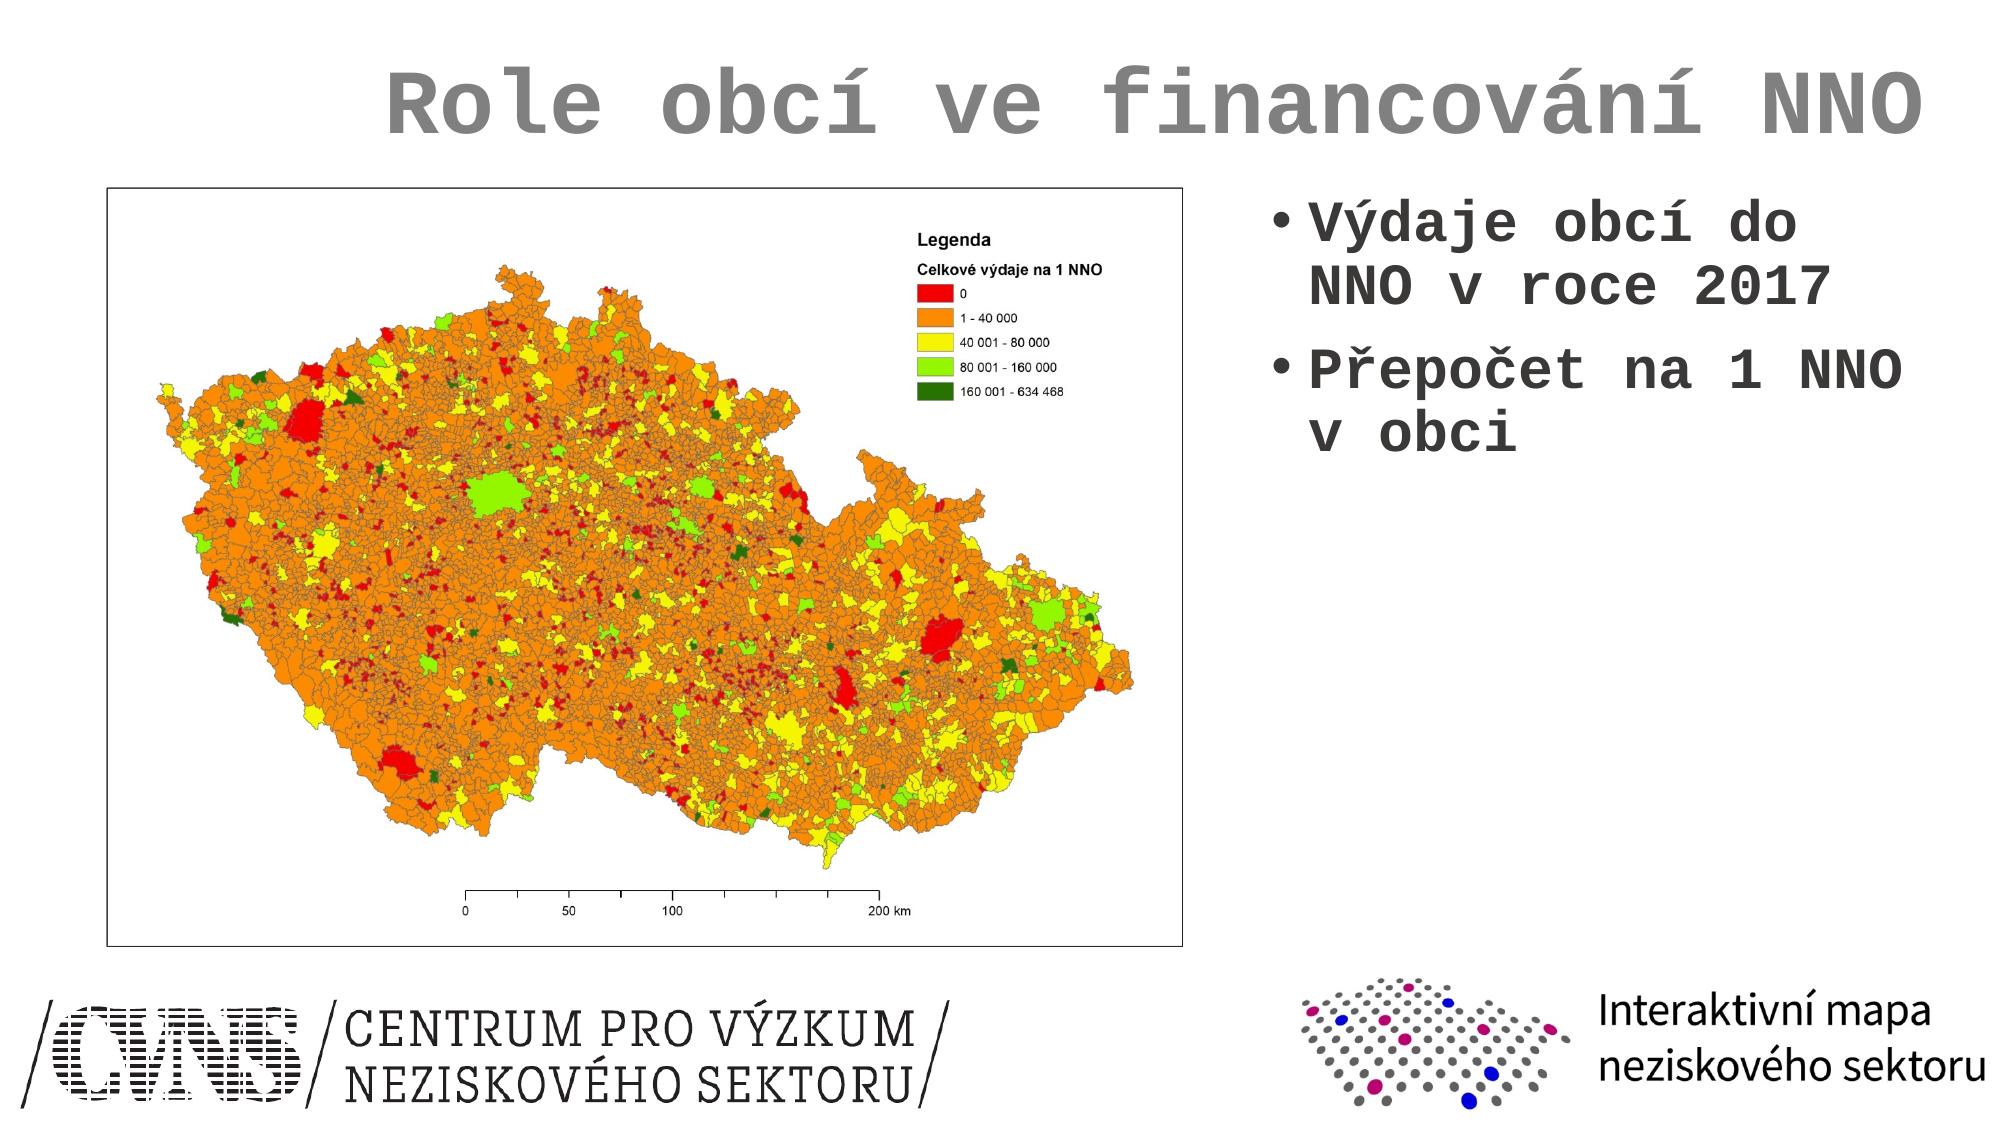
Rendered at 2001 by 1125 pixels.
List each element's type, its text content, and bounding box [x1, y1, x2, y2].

title Role obcí ve financování NNO [67, 23, 1940, 184]
picture [1285, 962, 2000, 1125]
list Výdaje obcí do NNO v roce 2017 Přepočet na 1 NNO v obci [1256, 184, 1940, 951]
picture [102, 183, 1187, 951]
picture [6, 983, 955, 1125]
